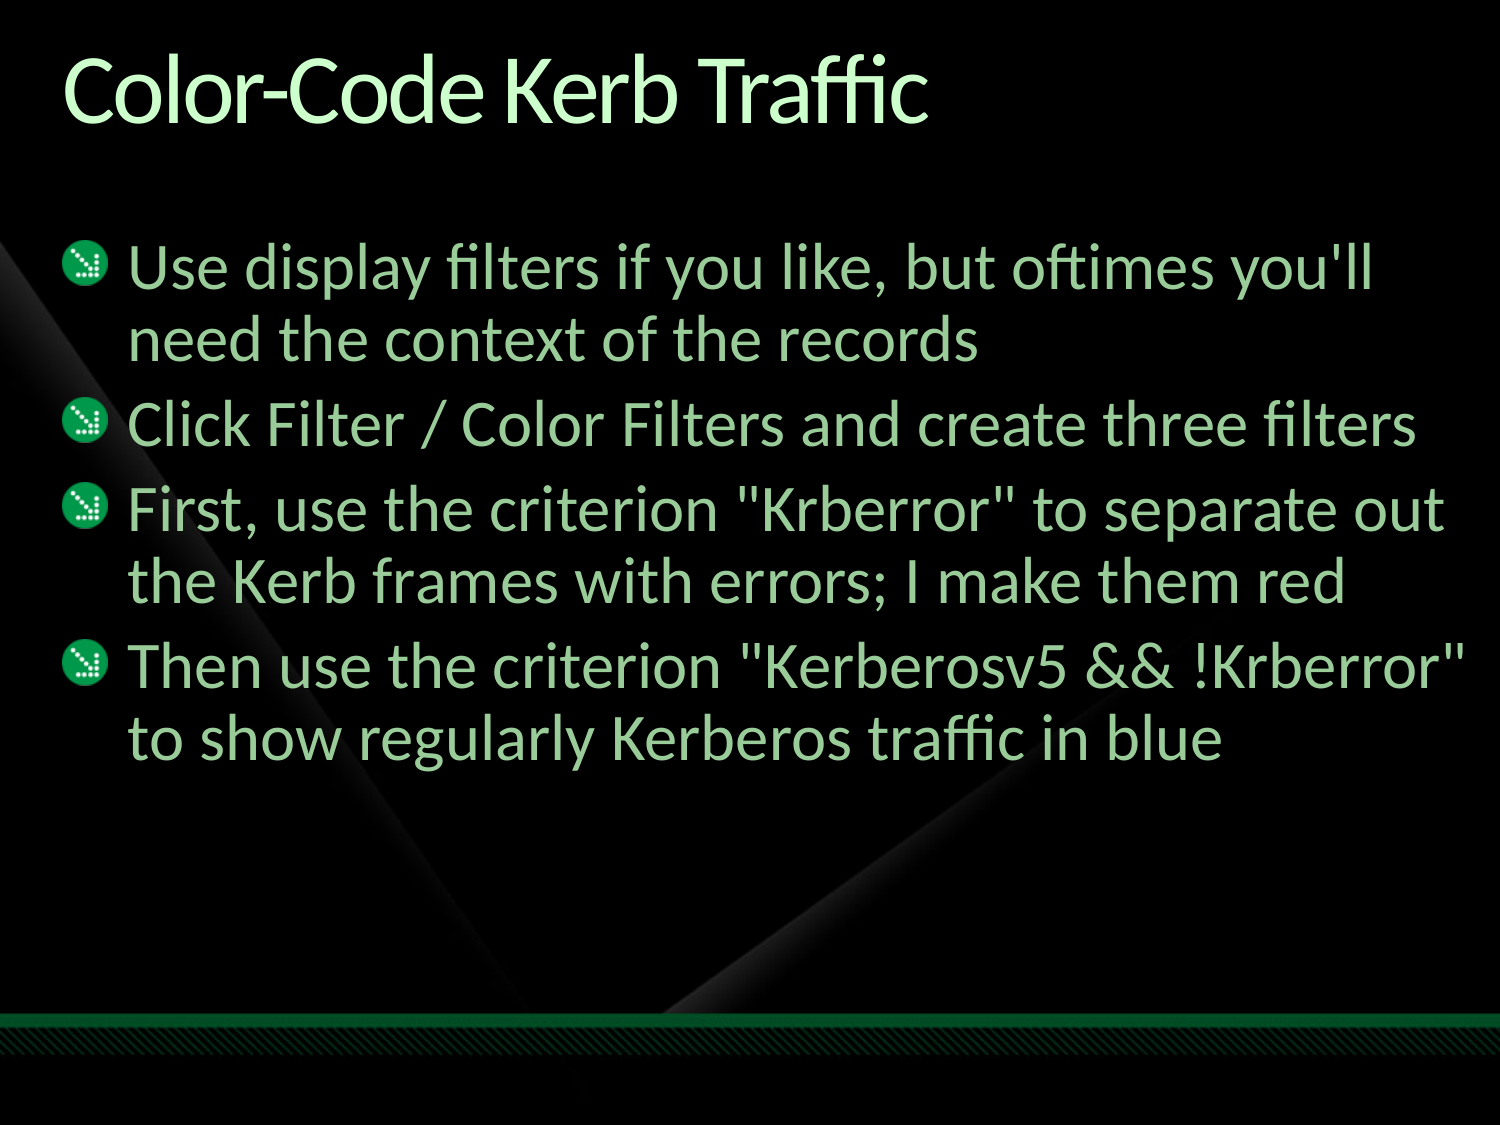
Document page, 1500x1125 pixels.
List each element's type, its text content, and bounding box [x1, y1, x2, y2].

list Use display filters if you like, but oftimes you'll need the context of the records Click Filter / Color Filters and create three filters First, use the criterion "Krberror" to separate out the Kerb frames with errors; I make them red Then use the criterion "Kerberosv5 && !Krberror" to show regularly Kerberos traffic in blue [62, 231, 1500, 595]
title Color-Code Kerb Traffic [62, 37, 1438, 147]
picture [0, 0, 1500, 1125]
